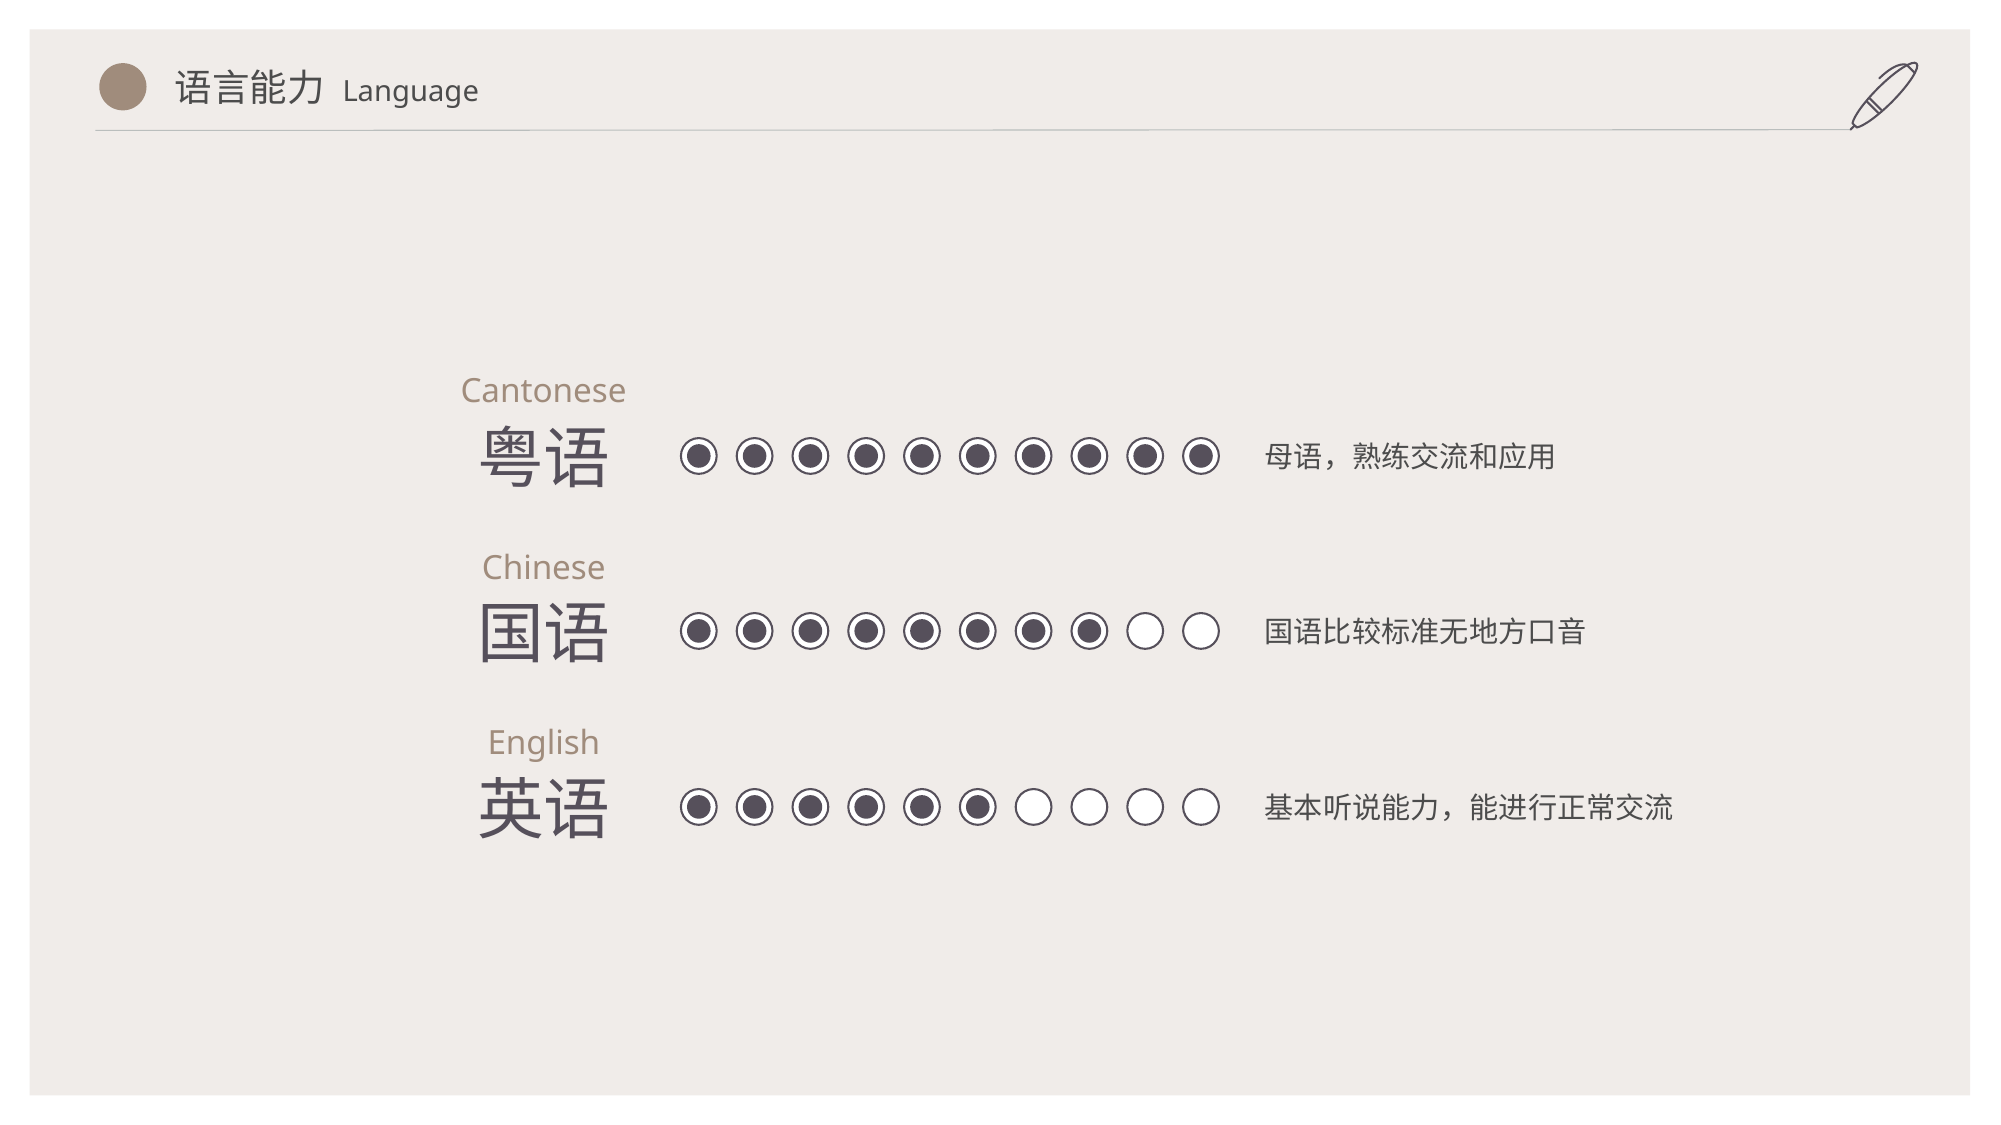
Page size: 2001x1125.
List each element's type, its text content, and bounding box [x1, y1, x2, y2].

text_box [680, 438, 1219, 474]
text_box 母语，熟练交流和应用 [1249, 430, 1572, 481]
text_box [1851, 62, 1918, 130]
text_box [98, 62, 148, 112]
text_box 基本听说能力，能进行正常交流 [1250, 781, 1690, 832]
text_box Cantonese [445, 361, 642, 417]
text_box 国语 [462, 582, 626, 678]
text_box 国语比较标准无地方口音 [1249, 605, 1602, 656]
text_box 语言能力 Language [160, 56, 494, 117]
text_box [680, 789, 1219, 825]
text_box Chinese [467, 538, 621, 582]
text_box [680, 613, 1219, 649]
text_box 粤语 [462, 408, 626, 503]
text_box 英语 [462, 758, 626, 854]
text_box English [472, 713, 616, 758]
